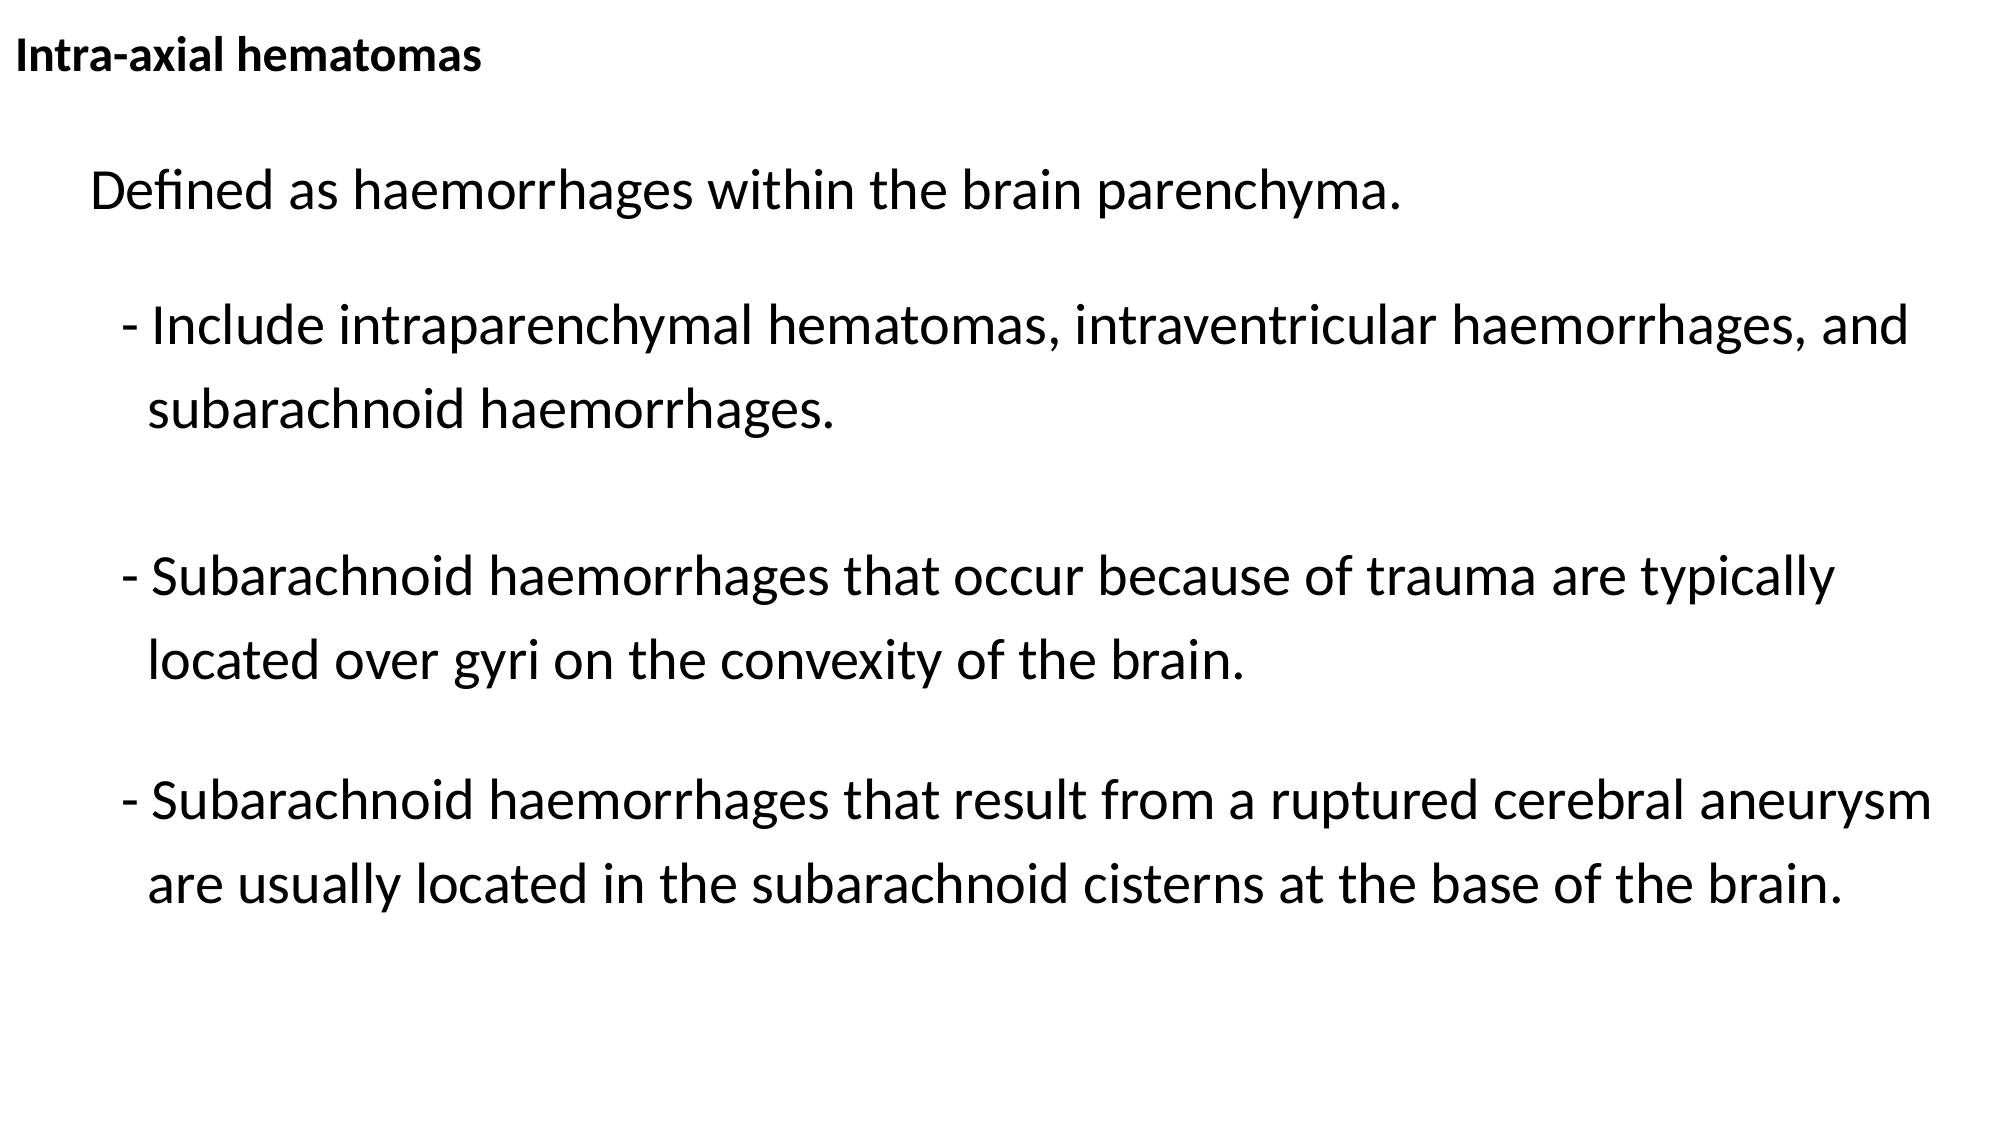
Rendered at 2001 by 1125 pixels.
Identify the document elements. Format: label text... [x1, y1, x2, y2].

title Intra-axial hematomas [0, 0, 1863, 152]
list Defined as haemorrhages within the brain parenchyma. - Include intraparenchymal hematomas, intraventricular haemorrhages, and subarachnoid haemorrhages. - Subarachnoid haemorrhages that occur because of trauma are typically located over gyri on the convexity of the brain. - Subarachnoid haemorrhages that result from a ruptured cerebral aneurysm are usually located in the subarachnoid cisterns at the base of the brain. [0, 152, 2000, 1125]
